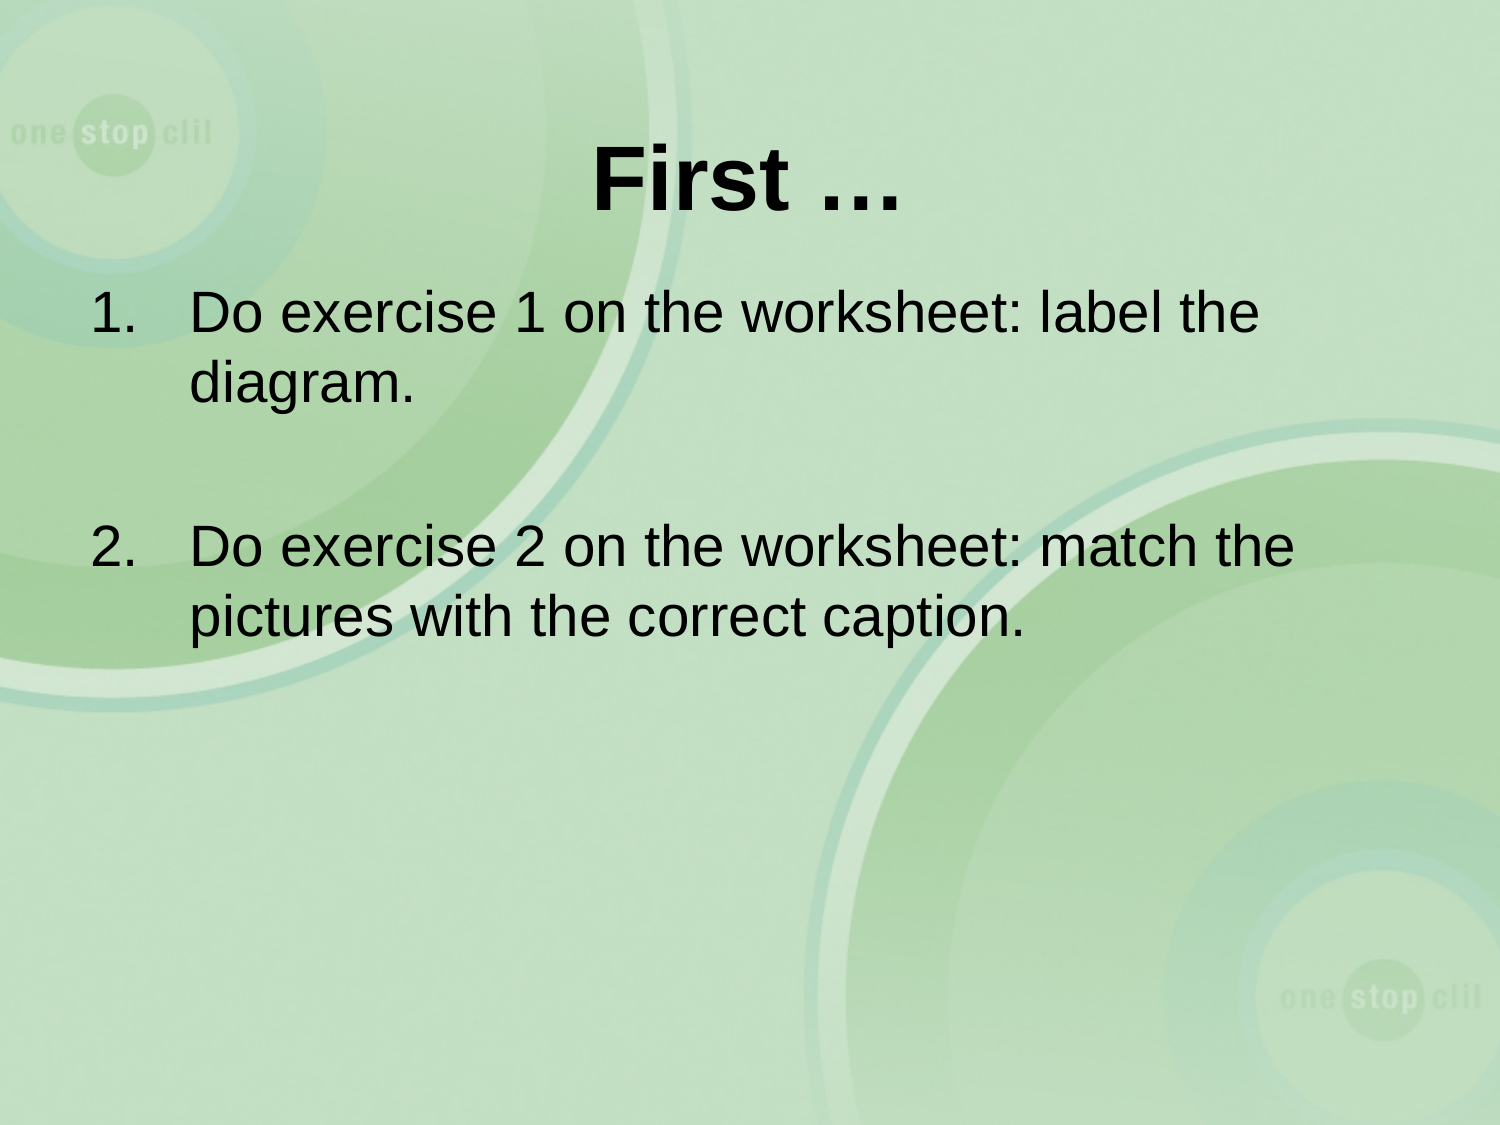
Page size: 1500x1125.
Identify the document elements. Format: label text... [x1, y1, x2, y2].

picture [0, 0, 1500, 1125]
list Do exercise 1 on the worksheet: label the diagram. 2. Do exercise 2 on the worksheet: match the pictures with the correct caption. [75, 267, 1425, 1010]
title First … [75, 79, 1425, 267]
